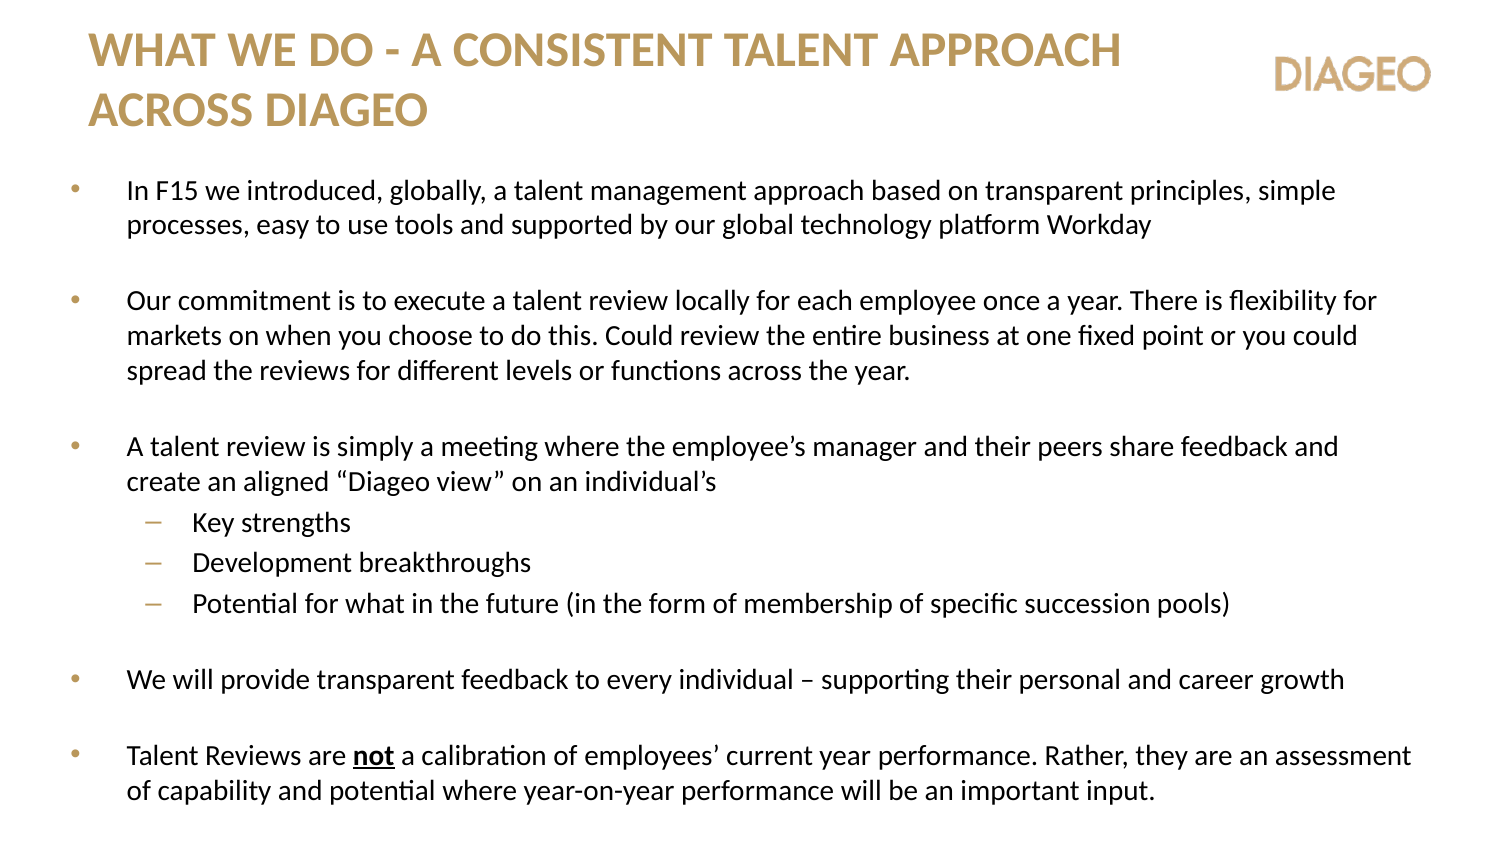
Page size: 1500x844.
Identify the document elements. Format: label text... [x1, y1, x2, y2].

picture [1274, 56, 1487, 99]
title What we do - A consistent talent approach across Diageo [73, 0, 1263, 154]
list In F15 we introduced, globally, a talent management approach based on transparent principles, simple processes, easy to use tools and supported by our global technology platform Workday Our commitment is to execute a talent review locally for each employee once a year. There is flexibility for markets on when you choose to do this. Could review the entire business at one fixed point or you could spread the reviews for different levels or functions across the year. A talent review is simply a meeting where the employee’s manager and their peers share feedback and create an aligned “Diageo view” on an individual’s Key strengths Development breakthroughs Potential for what in the future (in the form of membership of specific succession pools) We will provide transparent feedback to every individual – supporting their personal and career growth Talent Reviews are not a calibration of employees’ current year performance. Rather, they are an assessment of capability and potential where year-on-year performance will be an important input. [55, 163, 1430, 733]
